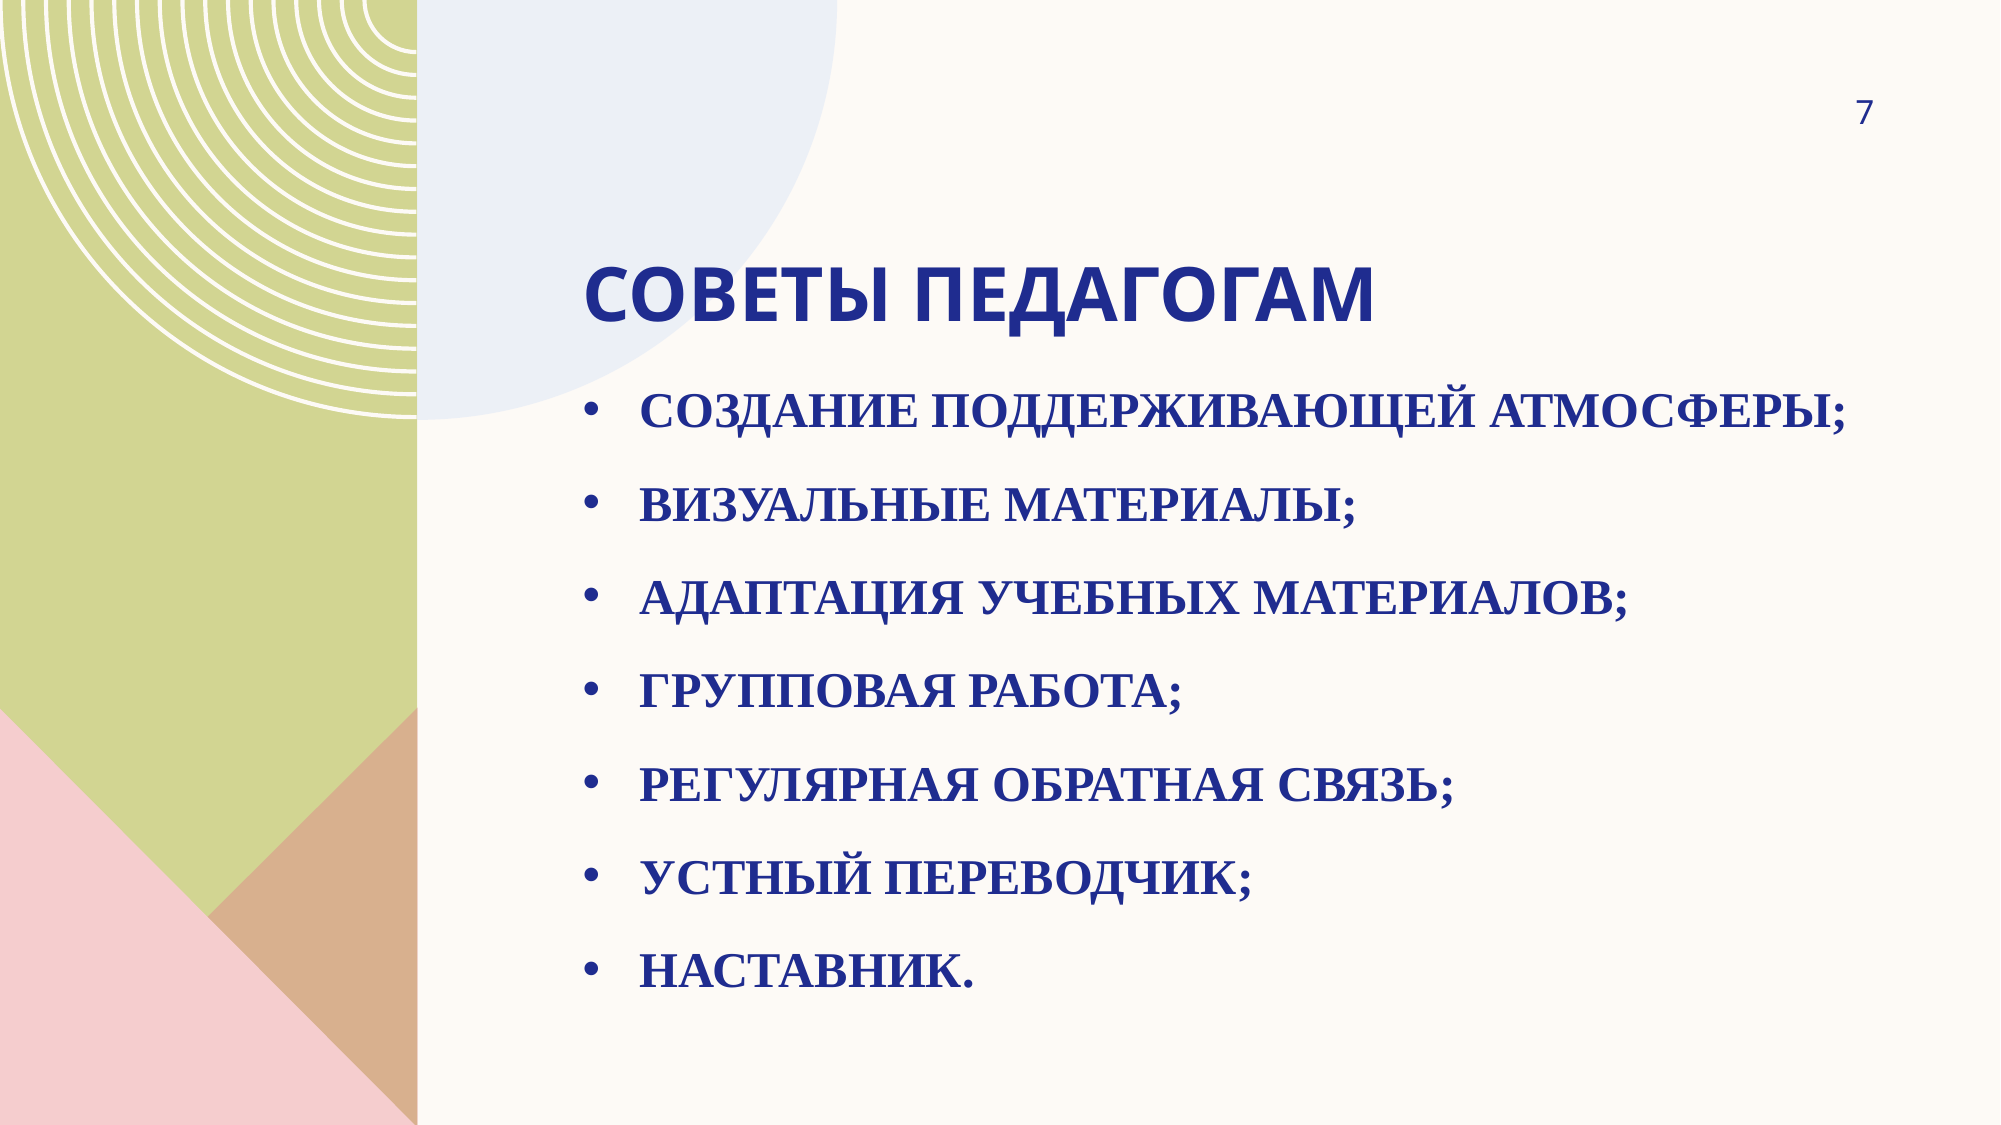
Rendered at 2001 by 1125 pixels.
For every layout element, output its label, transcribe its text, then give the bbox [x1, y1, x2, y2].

title СОВЕТЫ ПЕДАГОГАМ [567, 173, 1875, 337]
slide_number 7 [1699, 75, 1875, 153]
list СОЗДАНИЕ ПОДДЕРЖИВАЮЩЕЙ АТМОСФЕРЫ; ВИЗУАЛЬНЫЕ МАТЕРИАЛЫ; АДАПТАЦИЯ УЧЕБНЫХ МАТЕРИАЛОВ; ГРУППОВАЯ РАБОТА; РЕГУЛЯРНАЯ ОБРАТНАЯ СВЯЗЬ; УСТНЫЙ ПЕРЕВОДЧИК; НАСТАВНИК. [567, 377, 1875, 1091]
